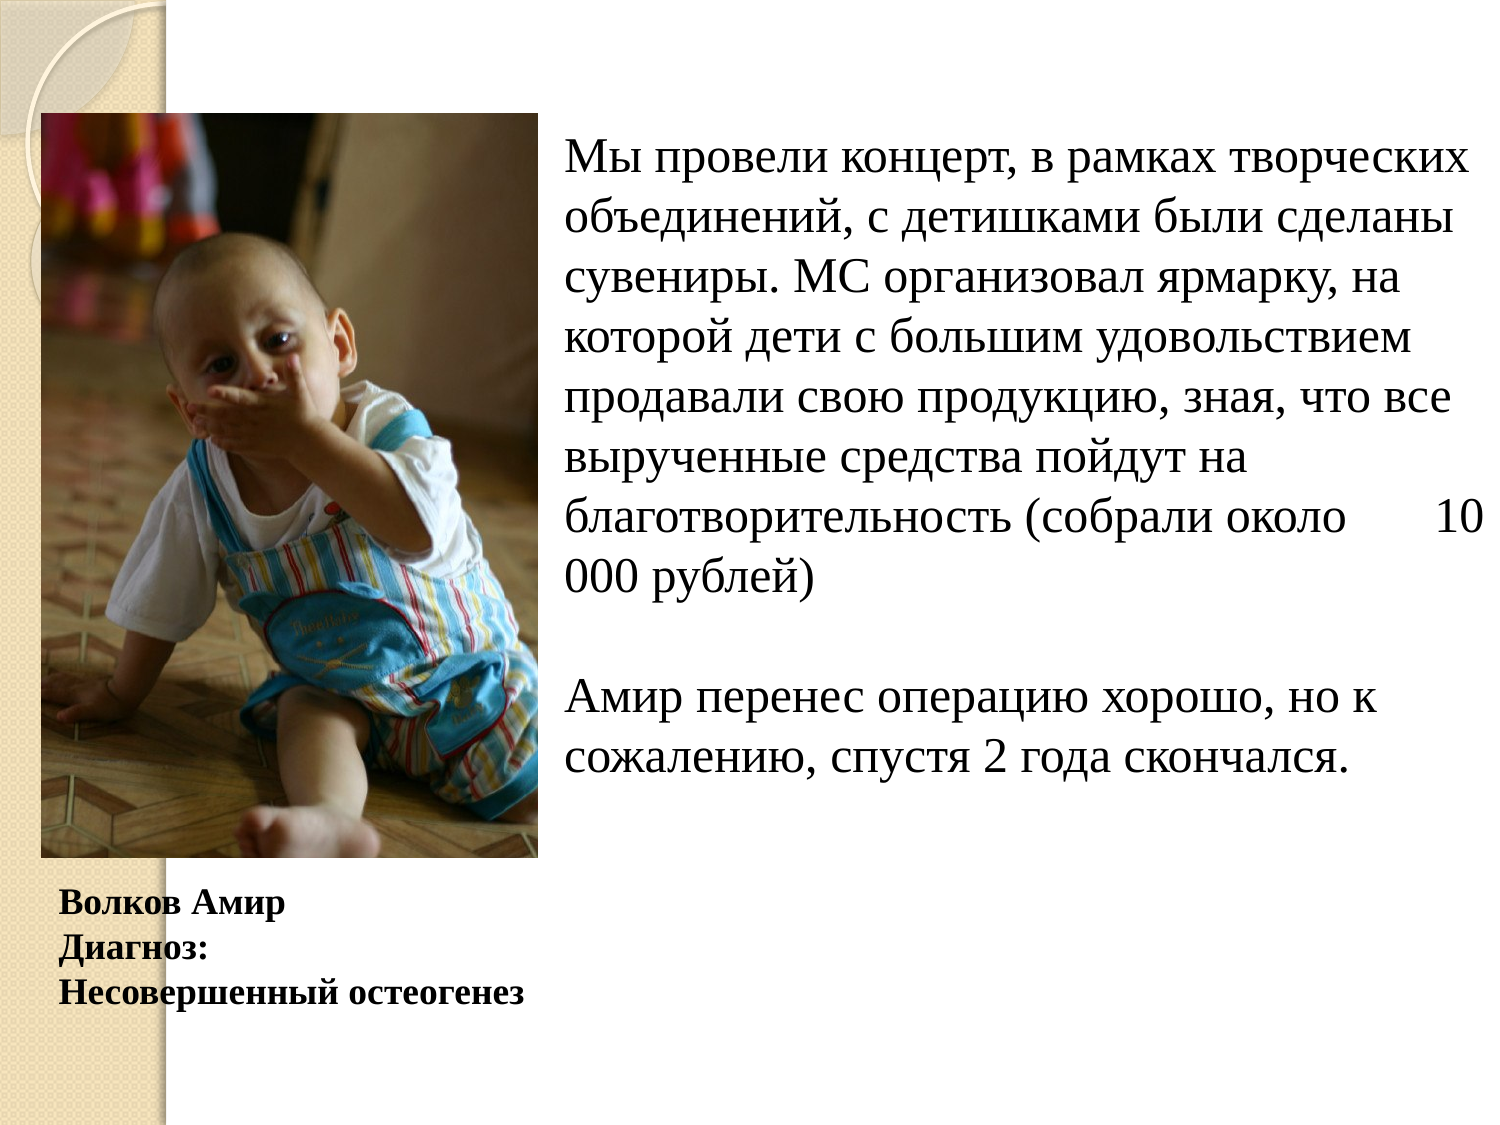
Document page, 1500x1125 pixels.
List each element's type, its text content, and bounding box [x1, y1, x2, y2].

picture [41, 113, 538, 858]
text_box Волков Амир Диагноз: Несовершенный остеогенез [43, 869, 540, 1020]
text_box Мы провели концерт, в рамках творческих объединений, с детишками были сделаны сувениры. МС организовал ярмарку, на которой дети с большим удовольствием продавали свою продукцию, зная, что все вырученные средства пойдут на благотворительность (собрали около 10 000 рублей) Амир перенес операцию хорошо, но к сожалению, спустя 2 года скончался. [549, 115, 1500, 790]
